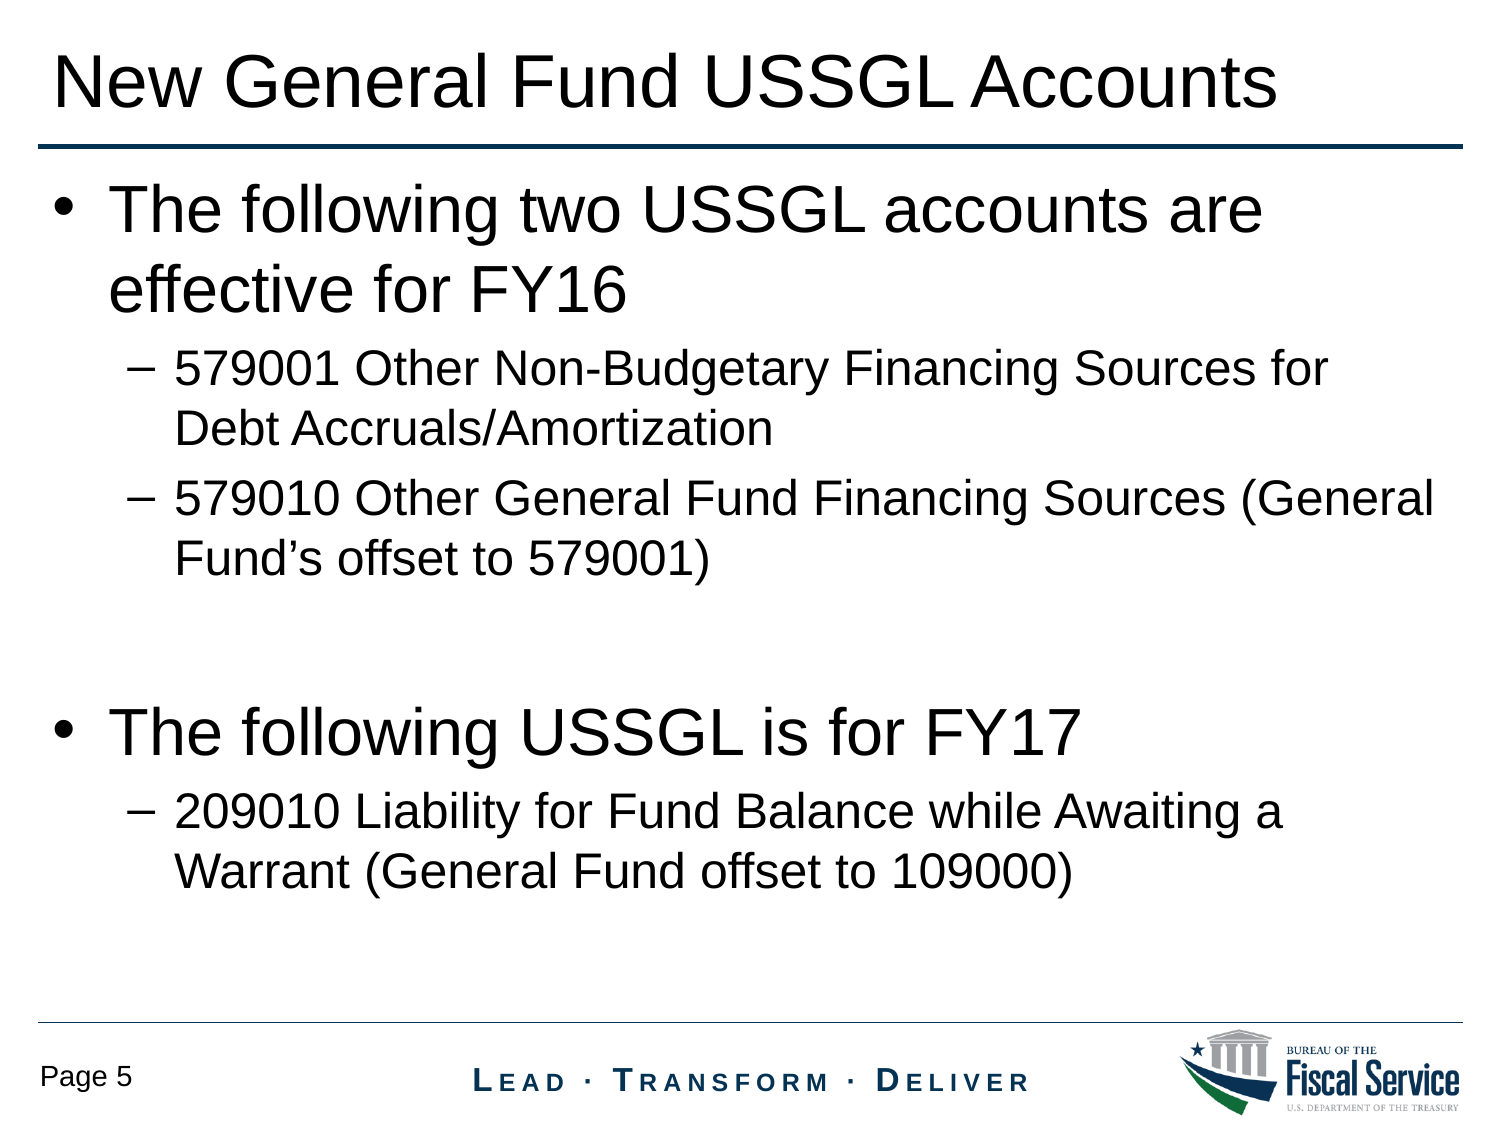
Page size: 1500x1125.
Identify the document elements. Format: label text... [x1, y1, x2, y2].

picture [1175, 1026, 1463, 1118]
list New General Fund USSGL Accounts [37, 24, 1463, 138]
list The following two USSGL accounts are effective for FY16 579001 Other Non-Budgetary Financing Sources for Debt Accruals/Amortization 579010 Other General Fund Financing Sources (General Fund’s offset to 579001) The following USSGL is for FY17 209010 Liability for Fund Balance while Awaiting a Warrant (General Fund offset to 109000) [37, 158, 1463, 1013]
